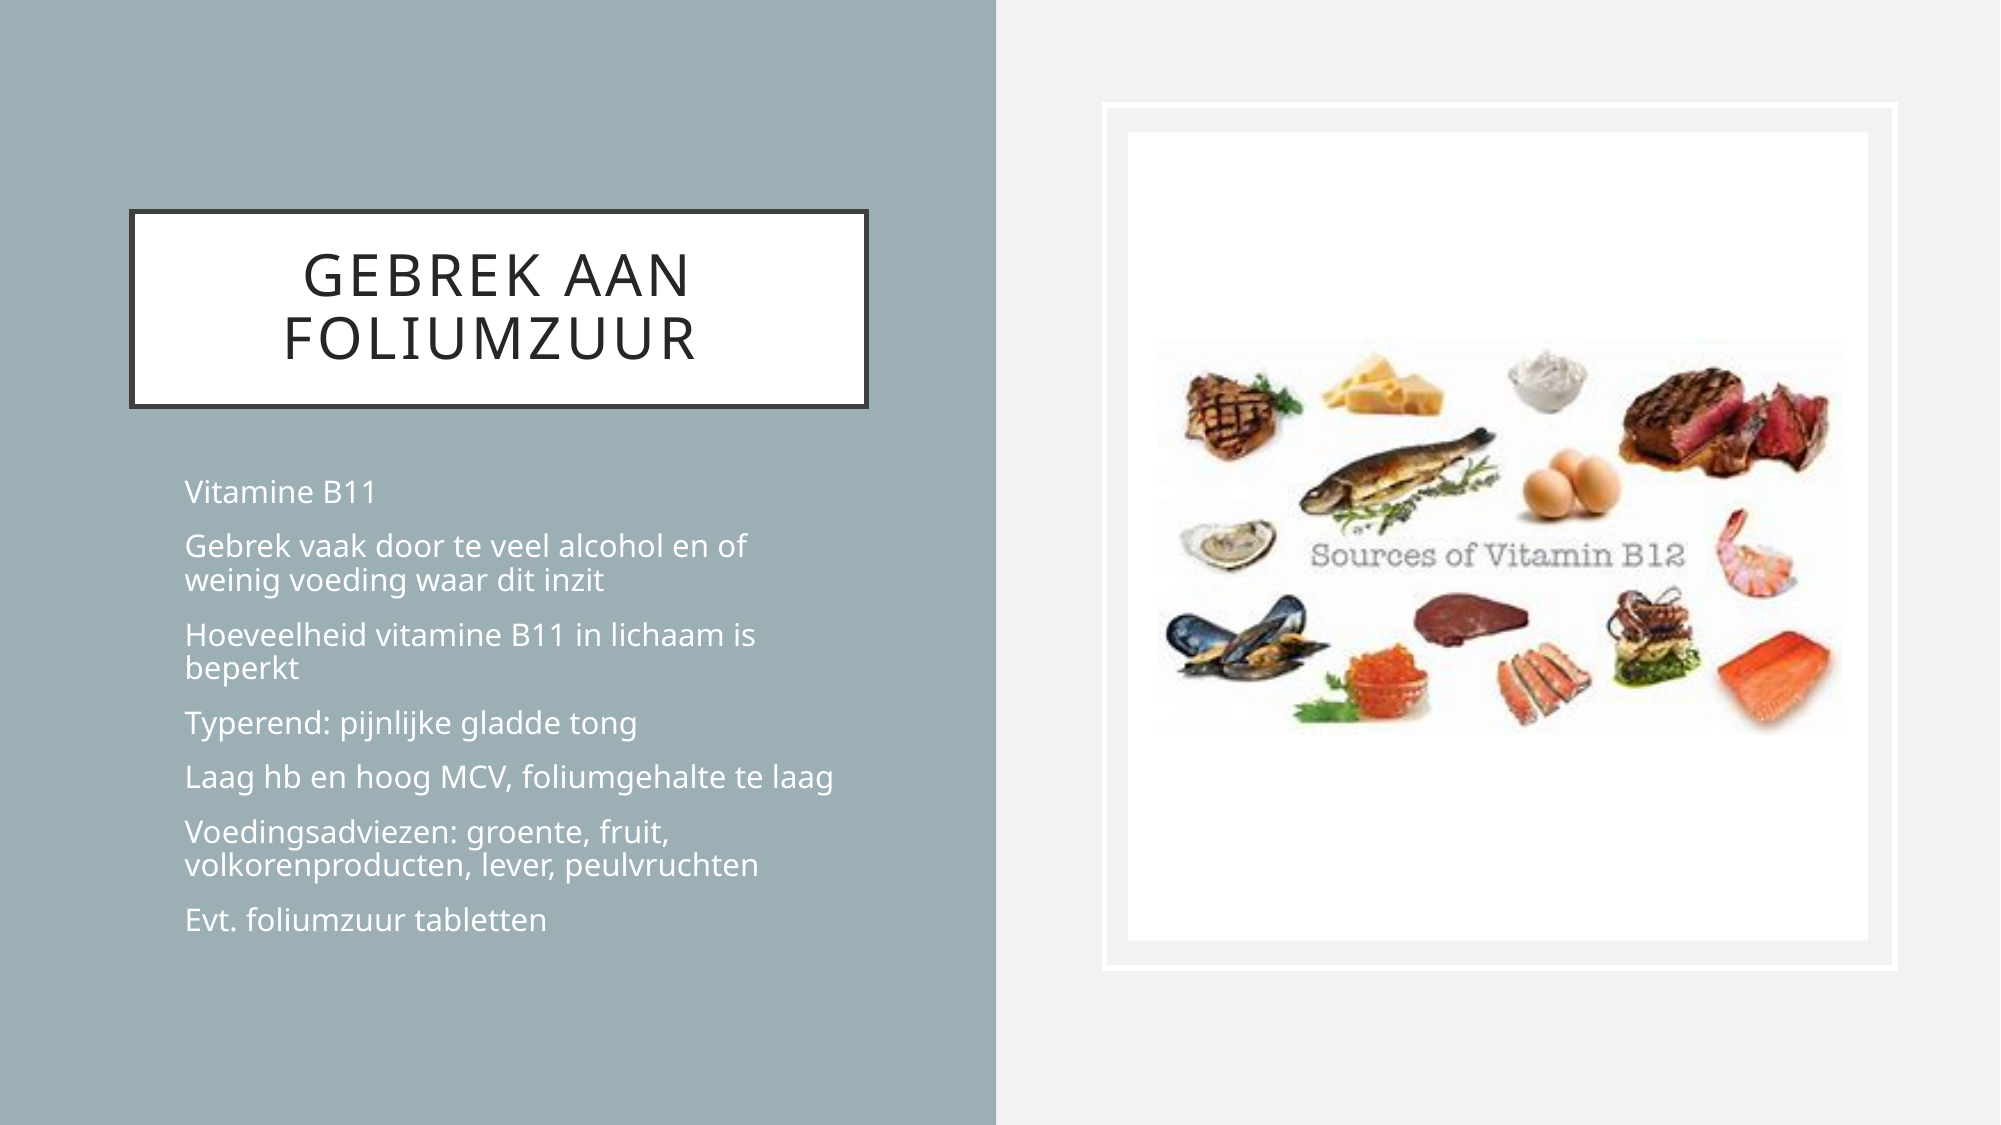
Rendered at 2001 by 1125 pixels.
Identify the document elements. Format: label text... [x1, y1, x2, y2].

text_box [0, 0, 997, 1125]
picture [1158, 337, 1842, 735]
title Gebrek aan Foliumzuur [129, 209, 869, 409]
text_box [1127, 131, 1869, 942]
text_box [1103, 104, 1896, 969]
list Vitamine B11 Gebrek vaak door te veel alcohol en of weinig voeding waar dit inzit Hoeveelheid vitamine B11 in lichaam is beperkt Typerend: pijnlijke gladde tong Laag hb en hoog MCV, foliumgehalte te laag Voedingsadviezen: groente, fruit, volkorenproducten, lever, peulvruchten Evt. foliumzuur tabletten [131, 468, 867, 969]
